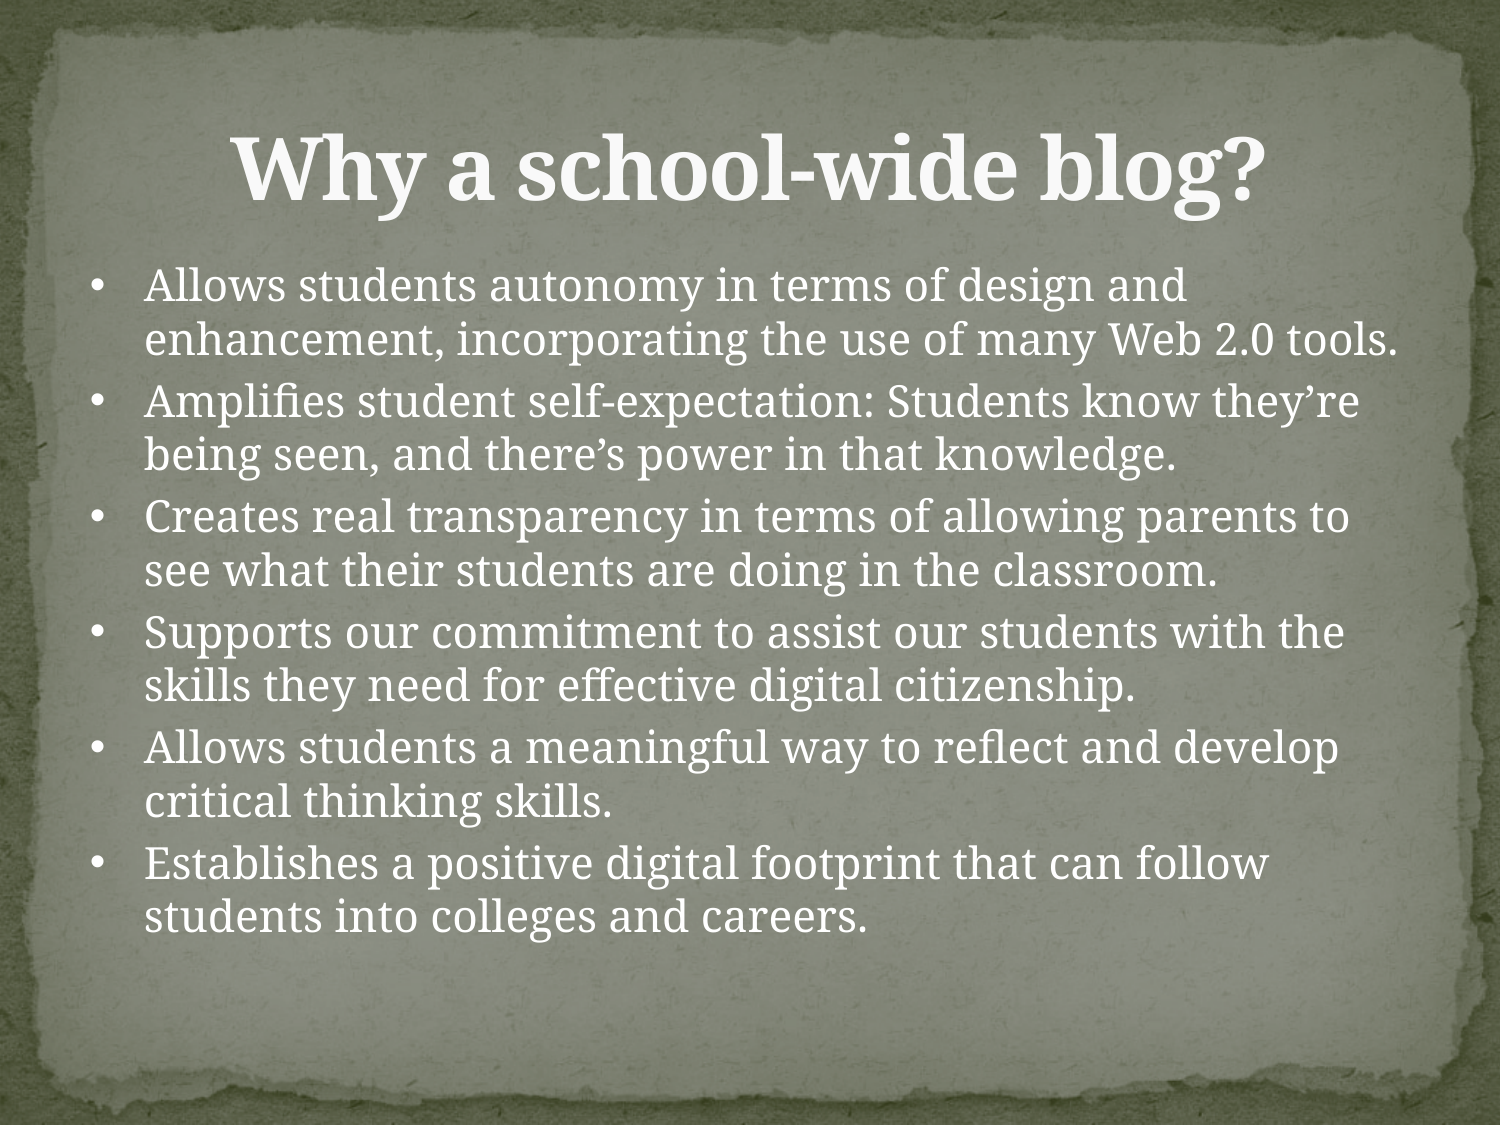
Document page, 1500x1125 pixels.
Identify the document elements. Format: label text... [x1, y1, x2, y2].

title Why a school-wide blog? [74, 24, 1425, 225]
list Allows students autonomy in terms of design and enhancement, incorporating the use of many Web 2.0 tools. Amplifies student self-expectation: Students know they’re being seen, and there’s power in that knowledge. Creates real transparency in terms of allowing parents to see what their students are doing in the classroom. Supports our commitment to assist our students with the skills they need for effective digital citizenship. Allows students a meaningful way to reflect and develop critical thinking skills. Establishes a positive digital footprint that can follow students into colleges and careers. [75, 249, 1425, 1000]
